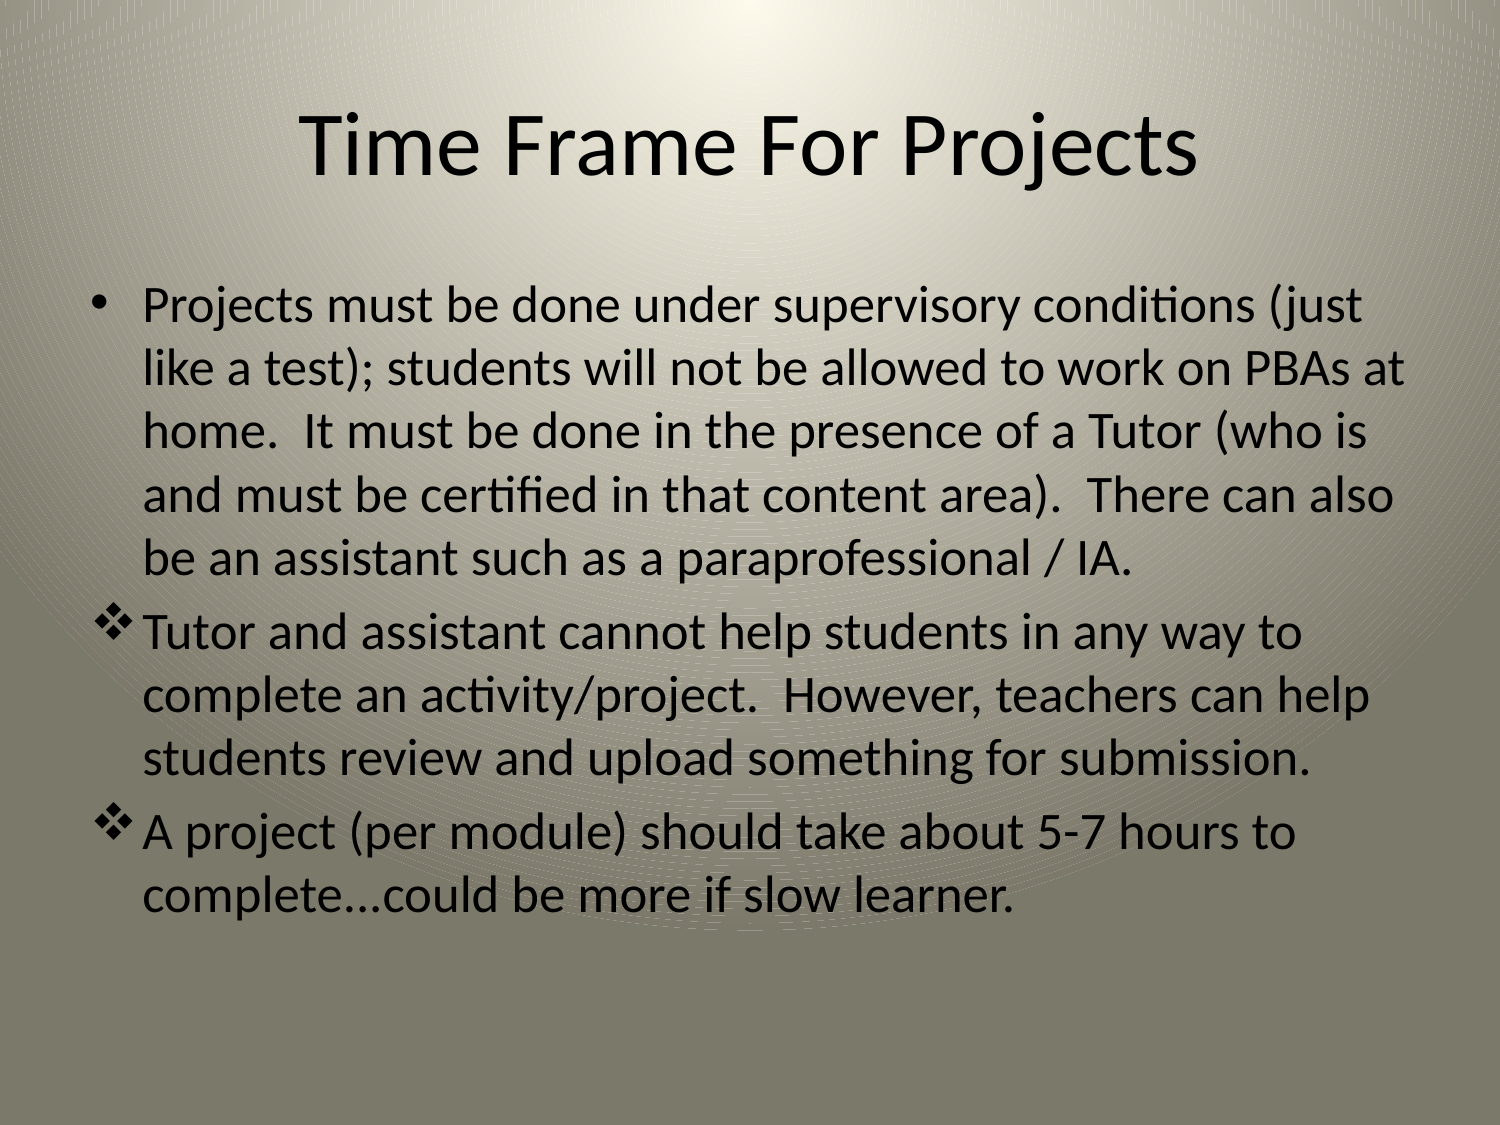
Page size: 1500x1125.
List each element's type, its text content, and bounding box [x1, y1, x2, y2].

title Time Frame For Projects [75, 45, 1425, 233]
list Projects must be done under supervisory conditions (just like a test); students will not be allowed to work on PBAs at home. It must be done in the presence of a Tutor (who is and must be certified in that content area). There can also be an assistant such as a paraprofessional / IA. Tutor and assistant cannot help students in any way to complete an activity/project. However, teachers can help students review and upload something for submission. A project (per module) should take about 5-7 hours to complete...could be more if slow learner. [75, 262, 1425, 1005]
